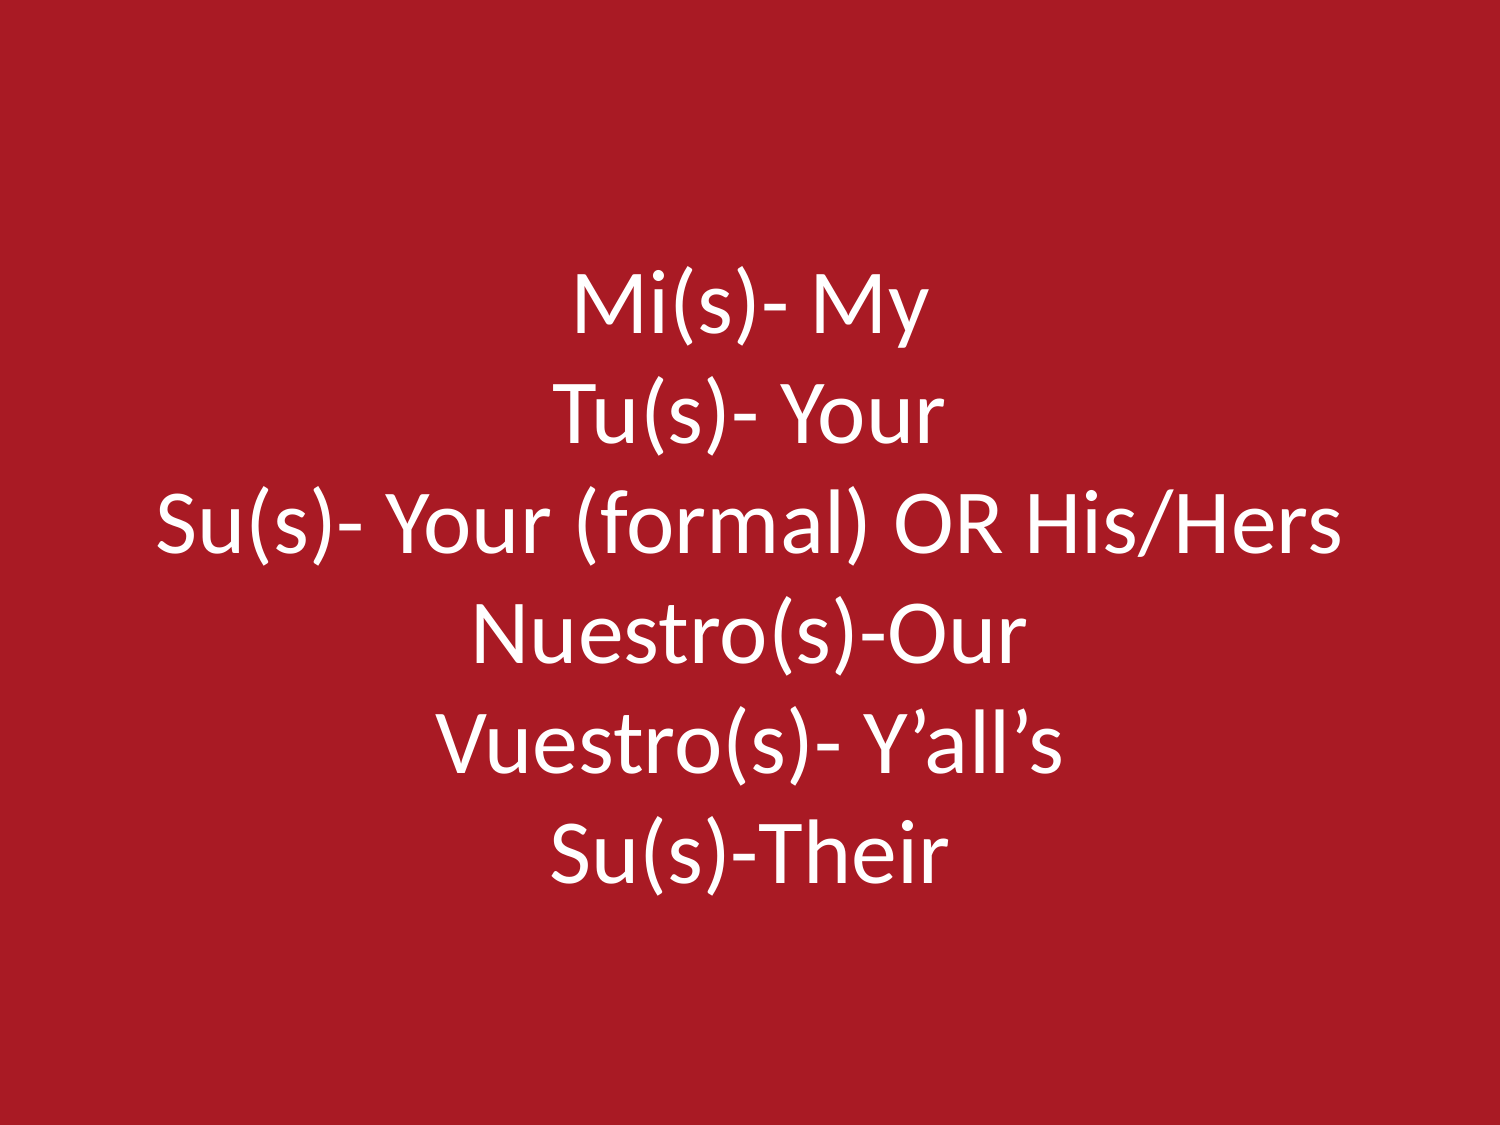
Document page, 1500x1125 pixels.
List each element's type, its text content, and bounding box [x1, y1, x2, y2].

title Mi(s)- My Tu(s)- Your Su(s)- Your (formal) OR His/Hers Nuestro(s)-Our Vuestro(s)- Y’all’s Su(s)-Their [75, 45, 1425, 1099]
